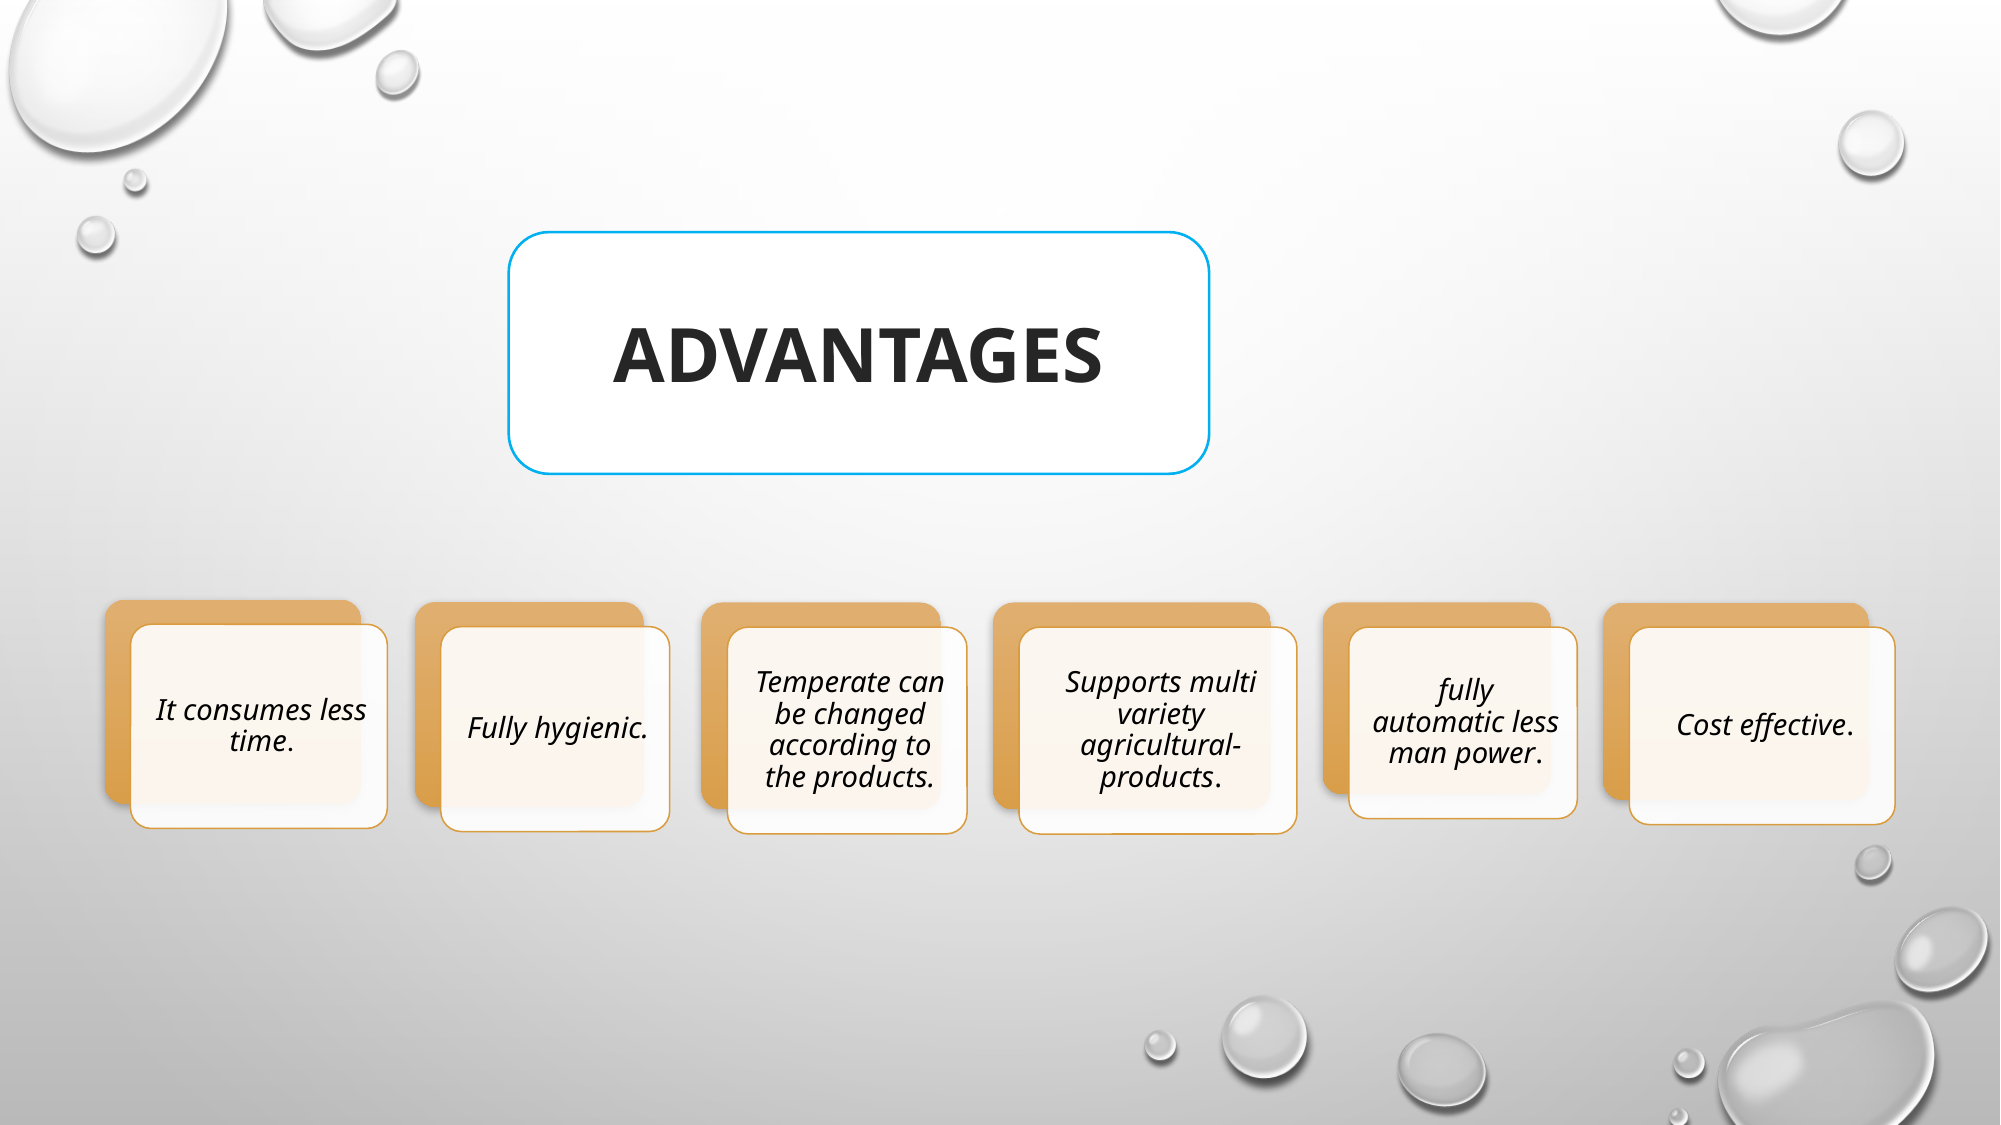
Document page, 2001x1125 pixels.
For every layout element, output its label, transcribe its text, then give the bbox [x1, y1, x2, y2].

text_box ADVANTAGES [507, 230, 1211, 476]
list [110, 484, 1897, 952]
picture [0, 0, 2000, 1125]
